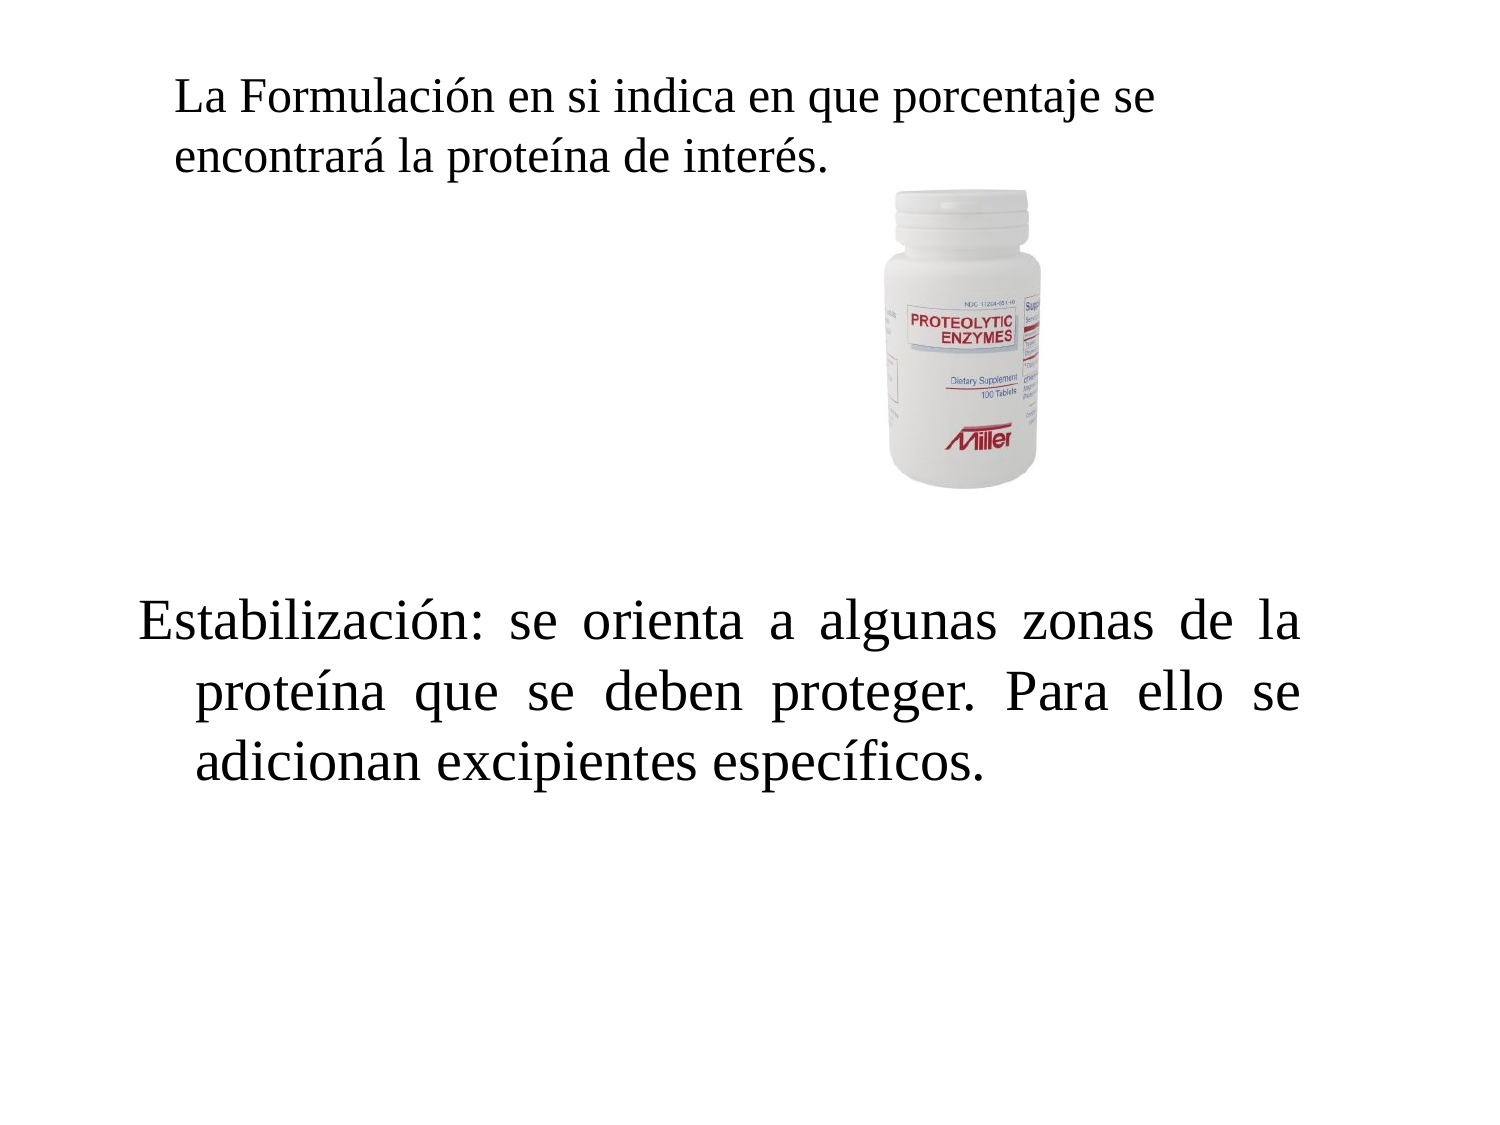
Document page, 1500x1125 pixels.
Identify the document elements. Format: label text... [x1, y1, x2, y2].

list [867, 172, 1052, 498]
text_box [159, 586, 659, 662]
list Estabilización: se orienta a algunas zonas de la proteína que se deben proteger. Para ello se adicionan excipientes específicos. [123, 573, 1318, 1125]
text_box La Formulación en si indica en que porcentaje se encontrará la proteína de interés. [159, 54, 1341, 190]
